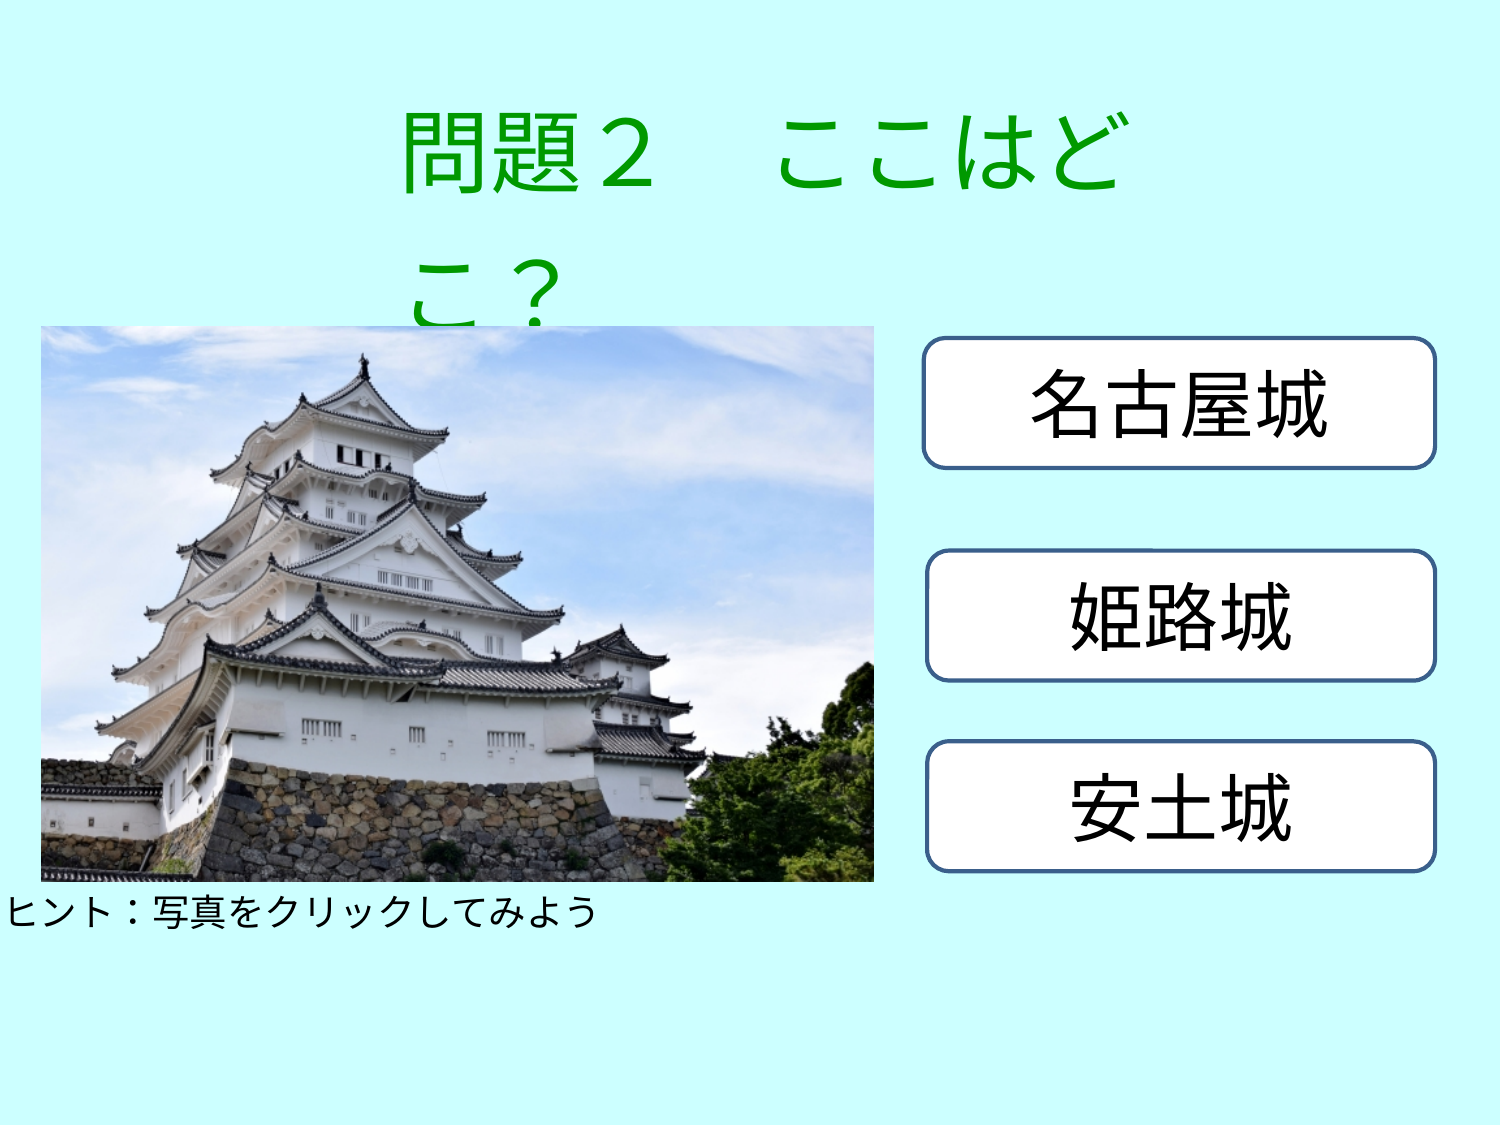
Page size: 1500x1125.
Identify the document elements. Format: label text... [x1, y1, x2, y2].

text_box 姫路城 [925, 548, 1438, 683]
text_box 名古屋城 [921, 335, 1438, 471]
picture [41, 326, 874, 882]
text_box ヒント：写真をクリックしてみよう [0, 881, 616, 942]
text_box 問題２ ここはどこ？ [383, 54, 1215, 356]
text_box 安土城 [925, 739, 1438, 874]
